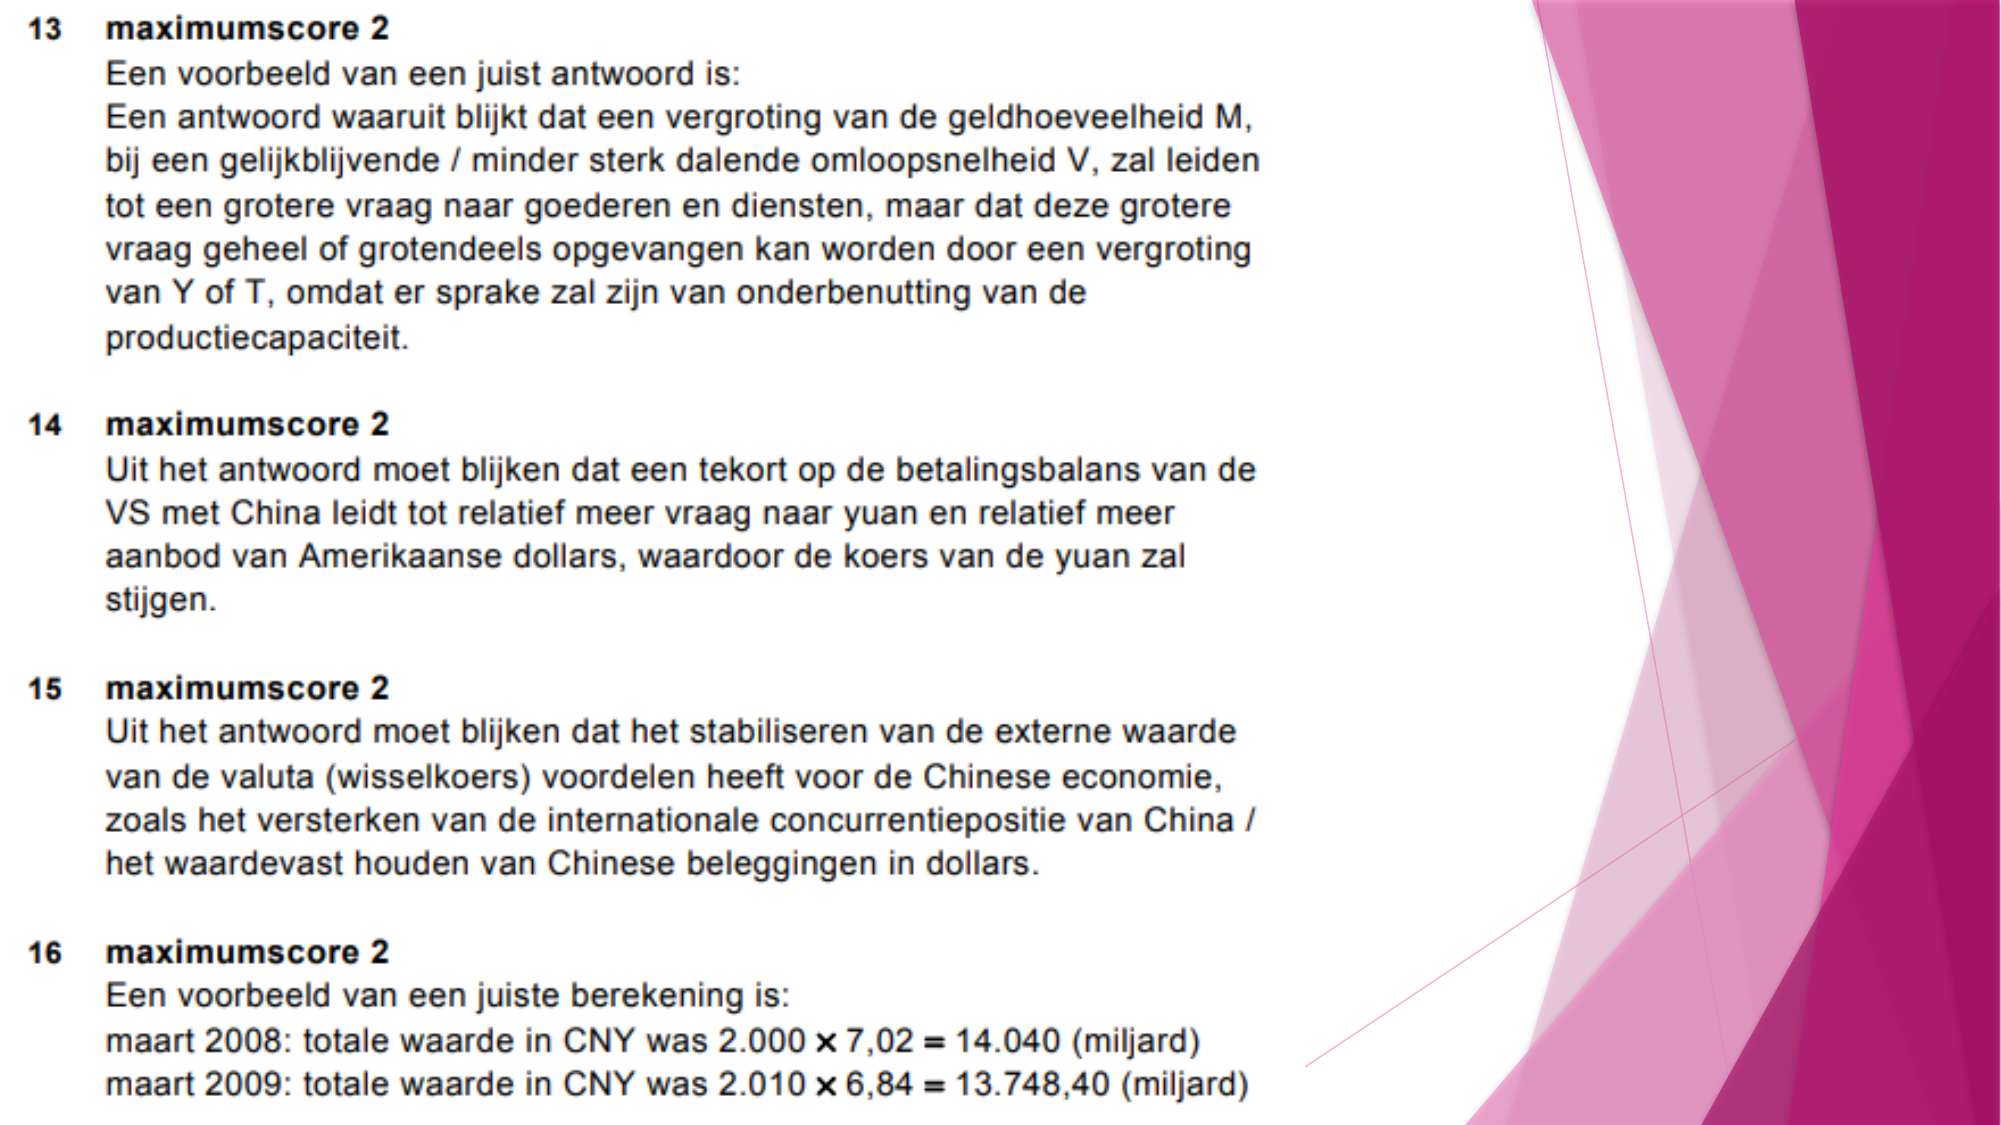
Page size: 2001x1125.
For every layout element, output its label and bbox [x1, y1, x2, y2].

picture [0, 0, 1306, 1125]
